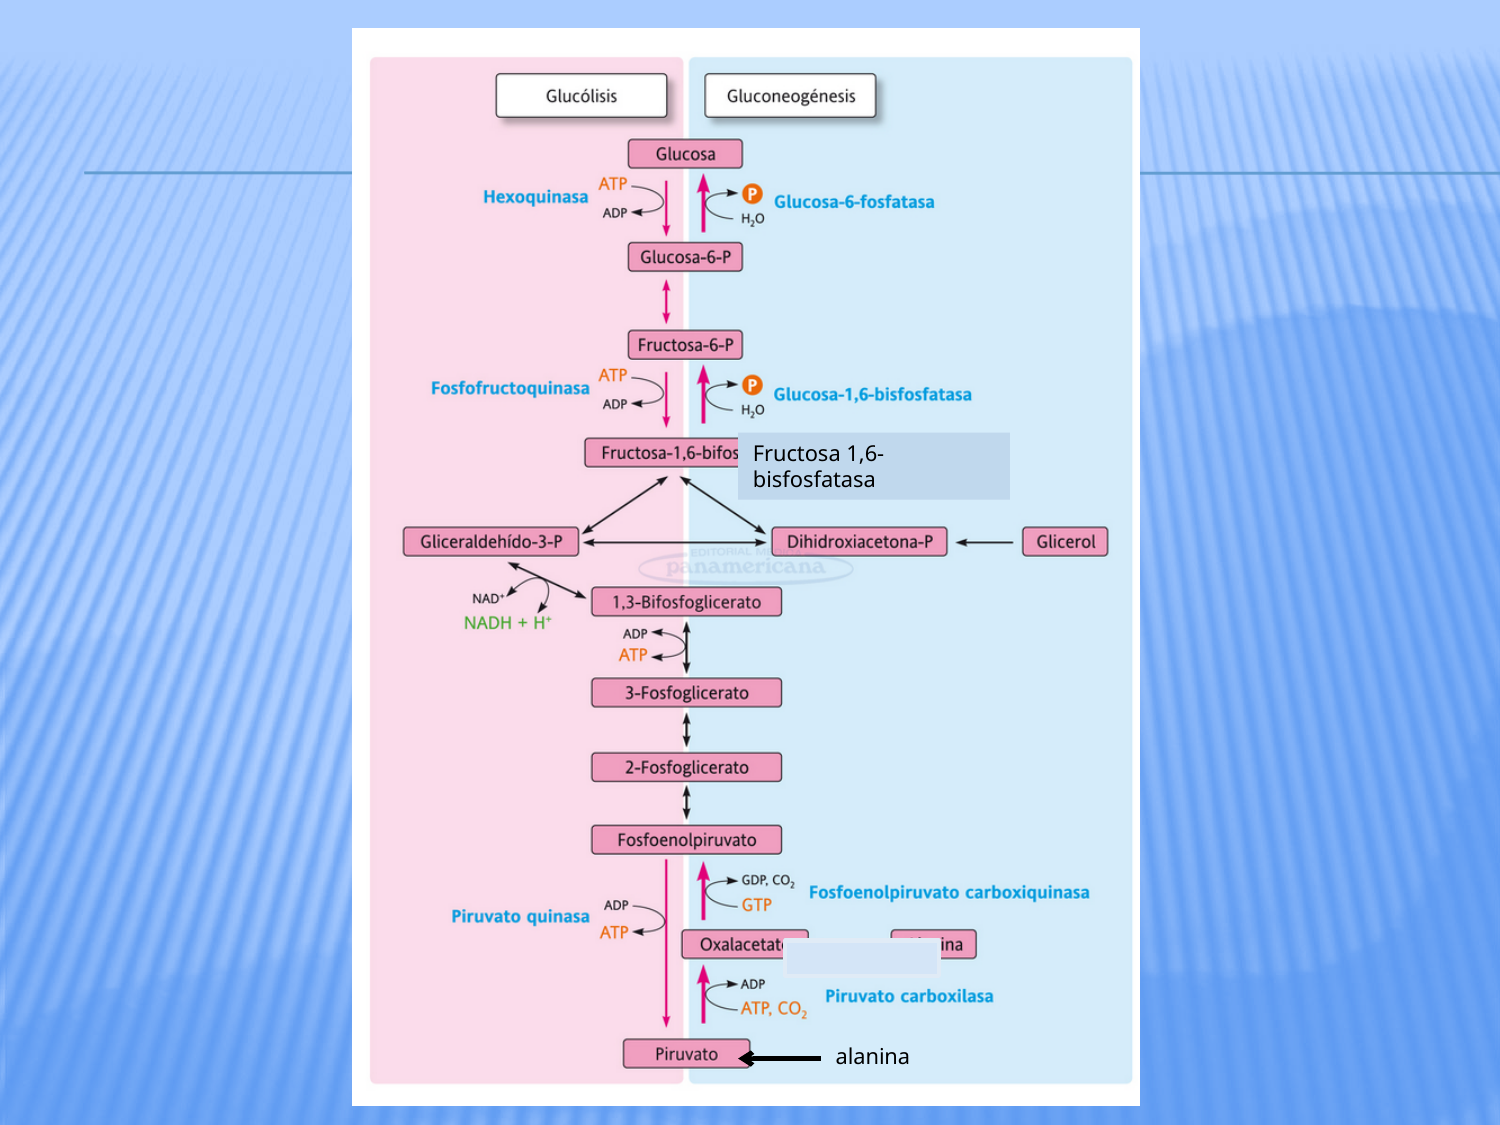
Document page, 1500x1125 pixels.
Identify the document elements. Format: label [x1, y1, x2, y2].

picture [352, 28, 1141, 1107]
